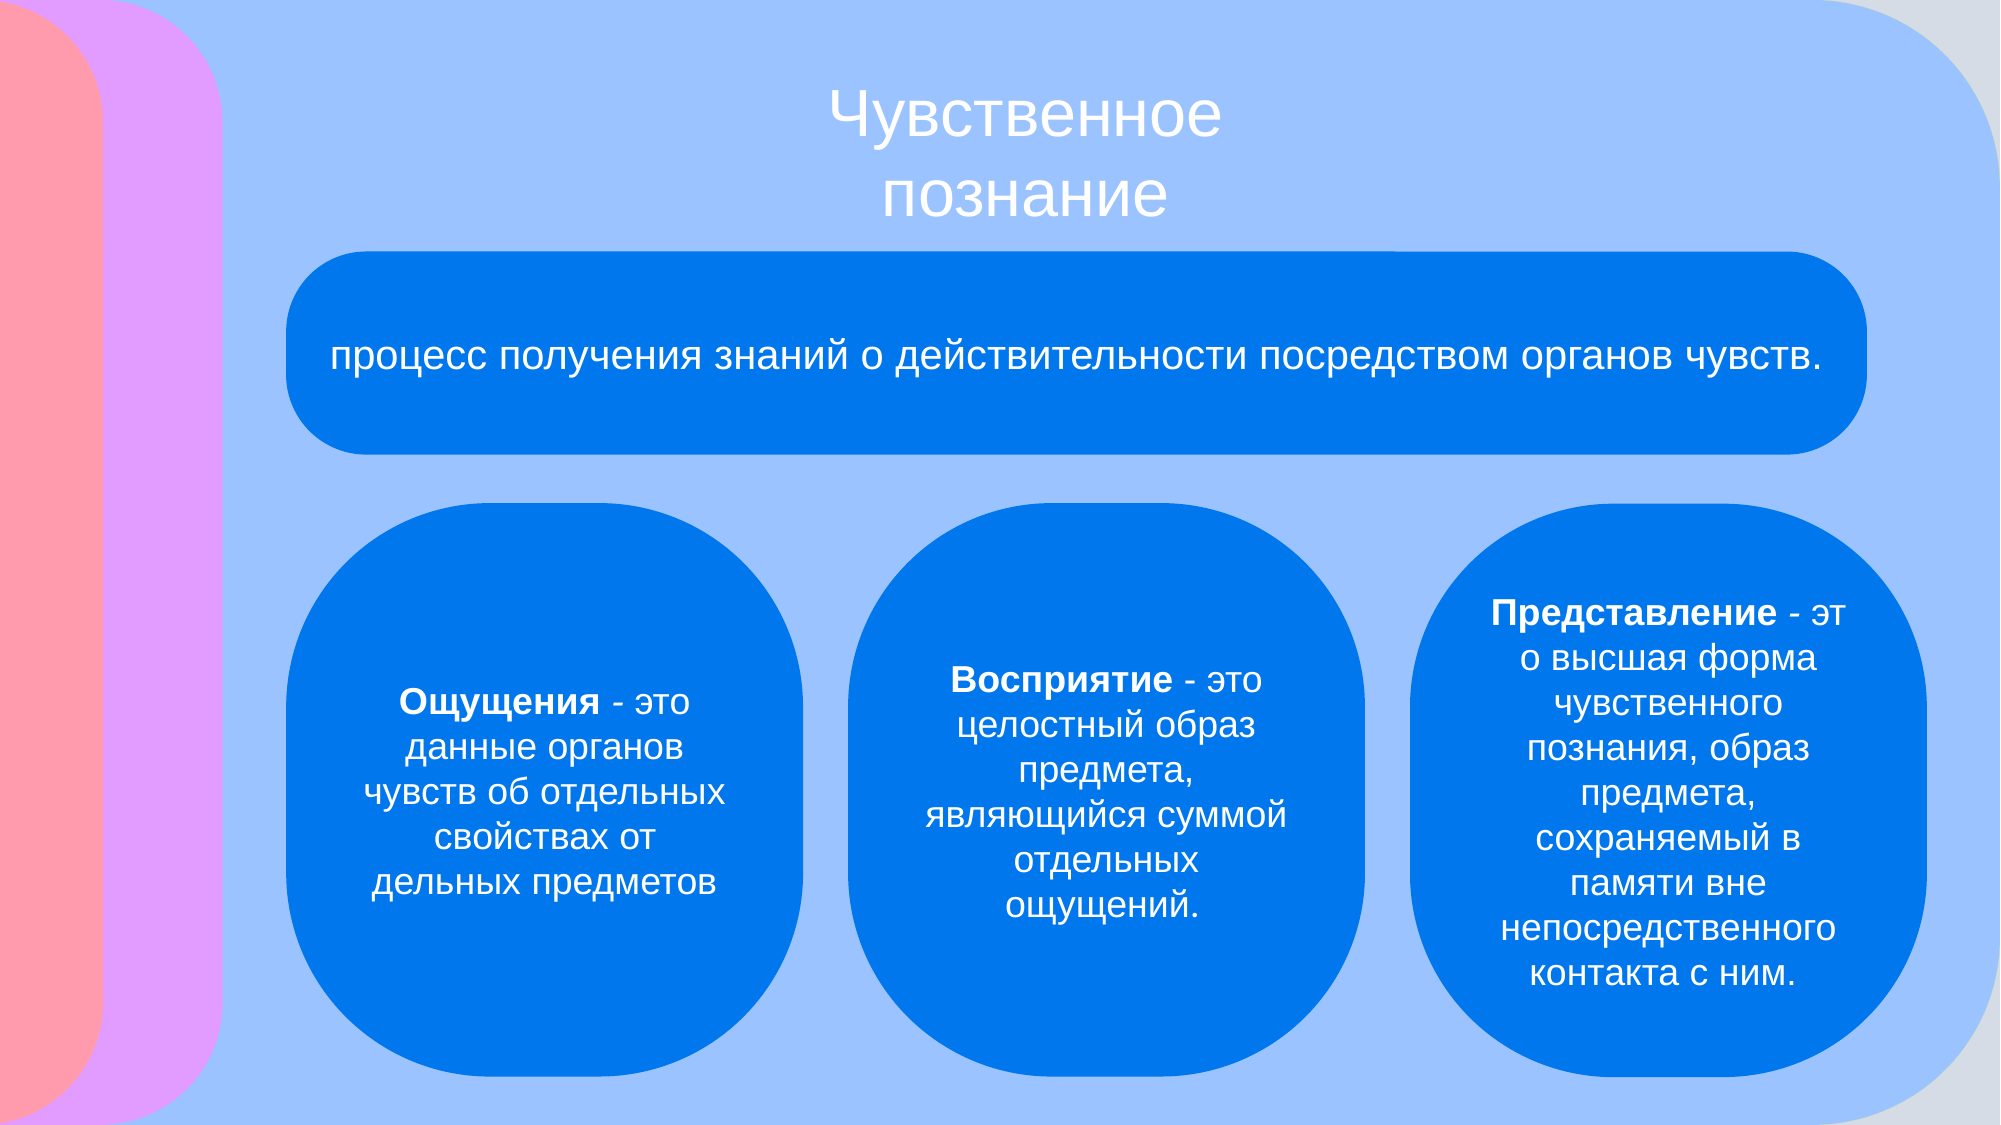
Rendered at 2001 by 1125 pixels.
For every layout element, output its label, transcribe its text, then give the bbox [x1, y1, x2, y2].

text_box [122, 0, 2000, 1125]
text_box [3, 0, 224, 1125]
text_box Восприятие - это целостный образ предмета, являющийся суммой от­дельных ощущений. [847, 502, 1367, 1078]
text_box [0, 0, 105, 1125]
text_box Чувственное познание [640, 47, 1412, 250]
text_box Ощущения - это данные органов чувств об отдельных свойствах от­дельных предметов [285, 502, 805, 1078]
text_box Представление - это высшая форма чувственного познания, образ предмета, сохраняемый в памяти вне непосредственного контакта с ним. [1408, 502, 1928, 1079]
text_box процесс получения знаний о действительности посредством органов чувств. [285, 250, 1868, 456]
